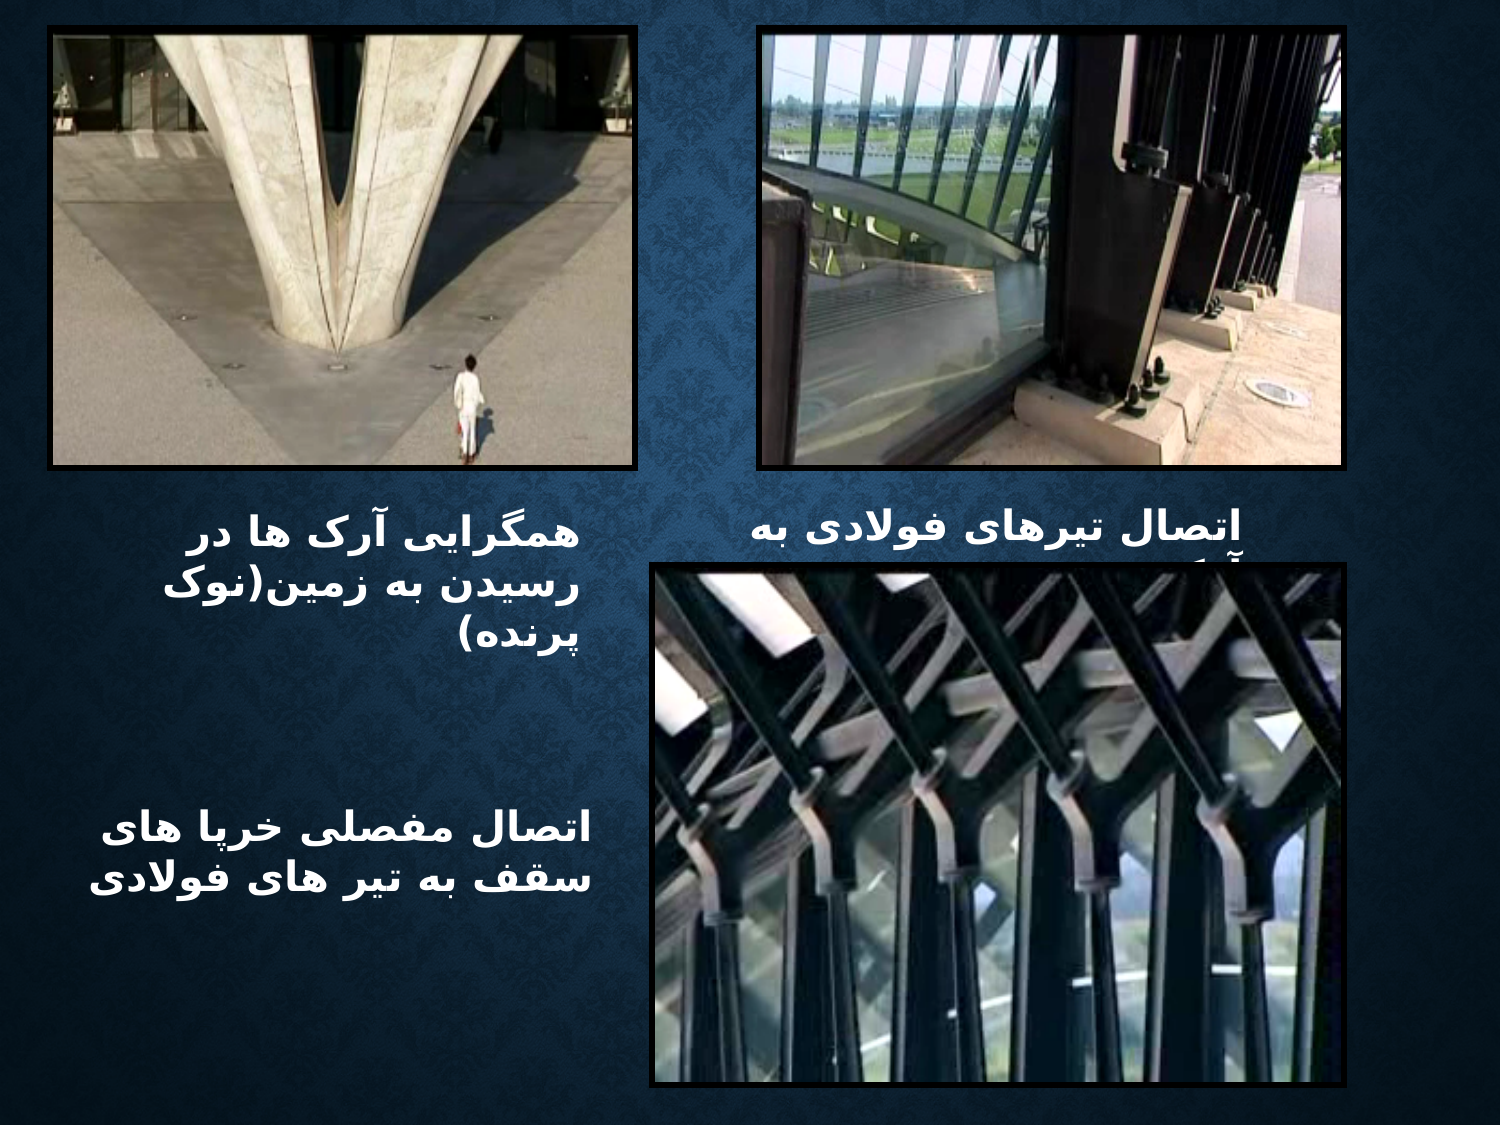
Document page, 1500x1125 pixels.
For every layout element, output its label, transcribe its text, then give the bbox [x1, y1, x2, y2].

text_box همگرایی آرک ها در رسیدن به زمین(نوک پرنده) [41, 497, 597, 663]
text_box اتصال تیرهای فولادی به آرک بتنی [726, 491, 1258, 562]
picture [654, 567, 1342, 1083]
picture [761, 30, 1342, 466]
picture [52, 30, 633, 466]
text_box اتصال مفصلی خرپا های سقف به تیر های فولادی [53, 792, 609, 908]
